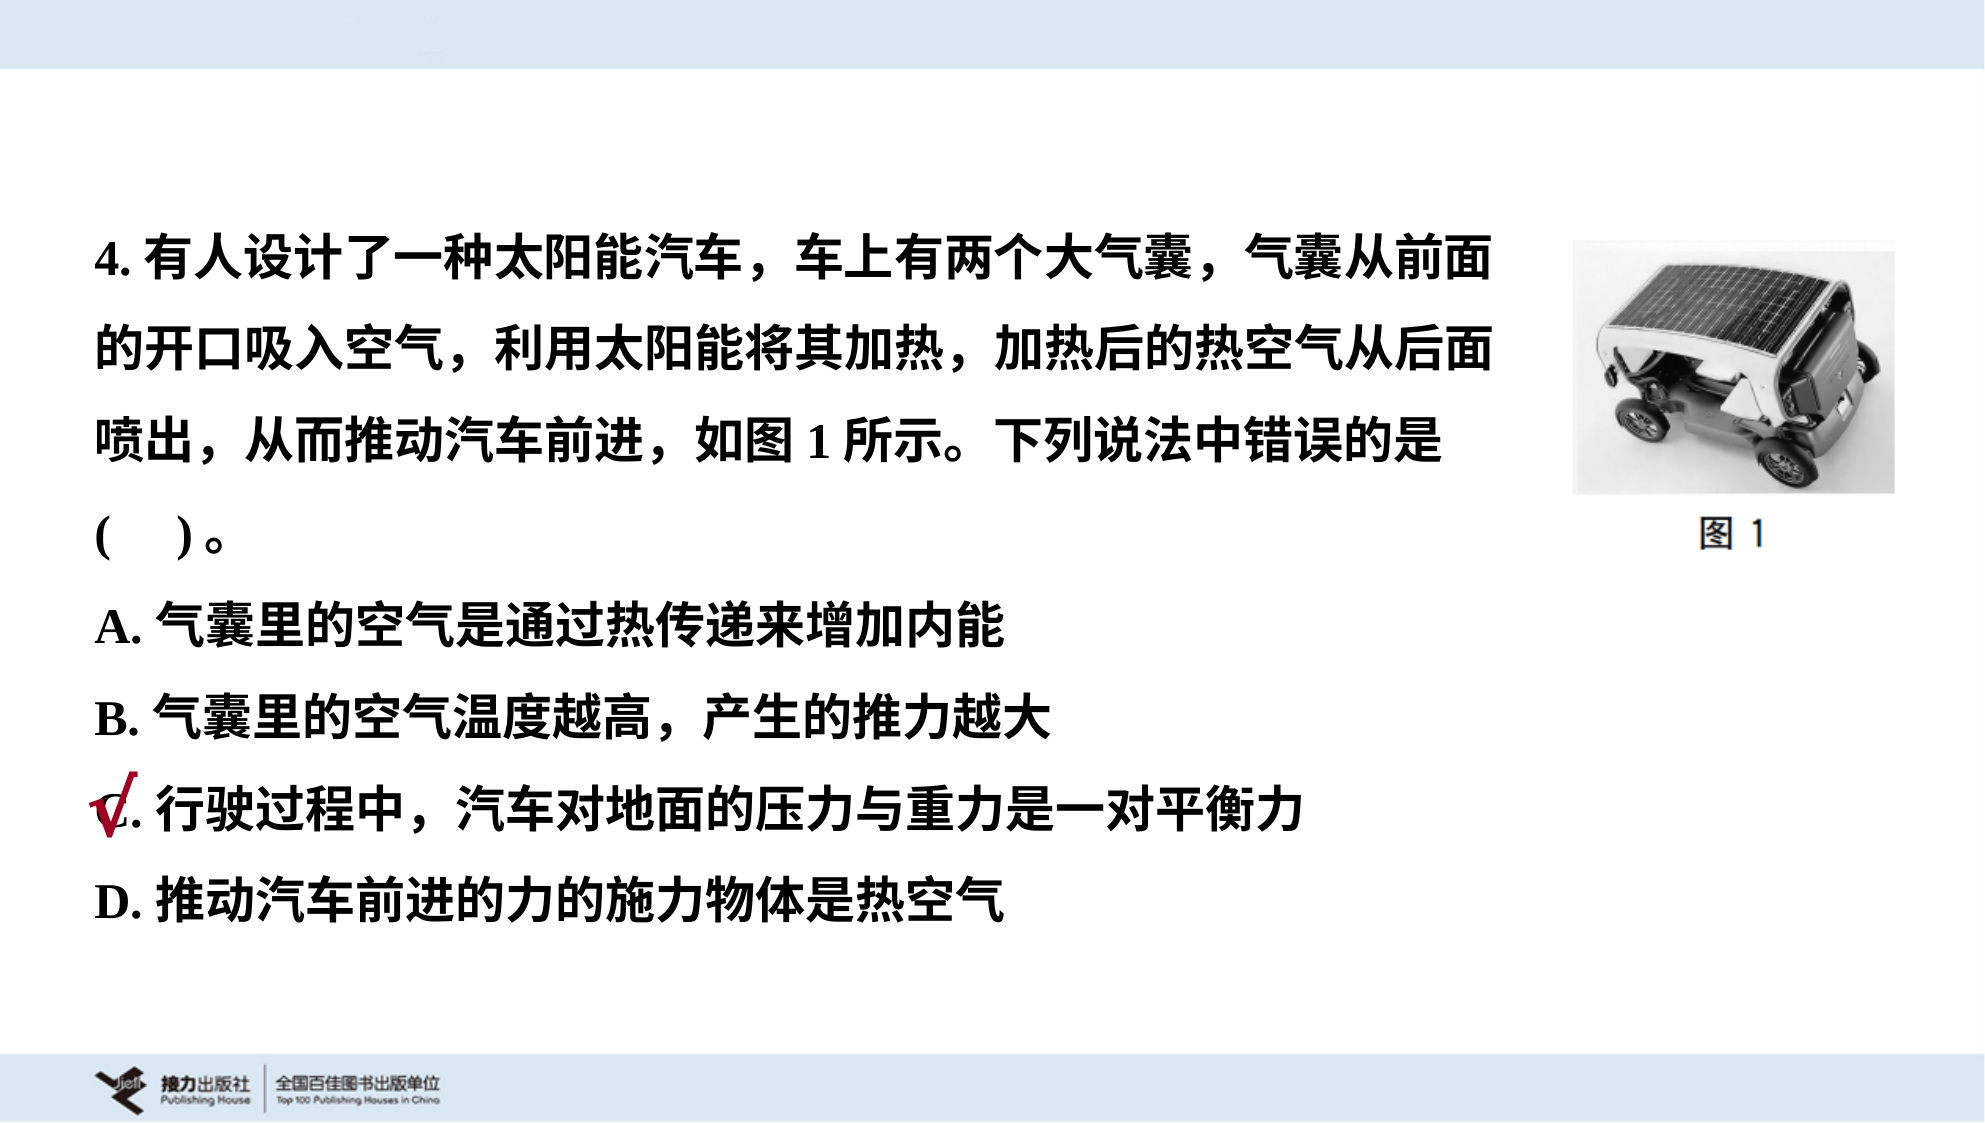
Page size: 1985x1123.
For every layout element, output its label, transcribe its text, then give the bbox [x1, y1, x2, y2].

text_box 4.有人设计了一种太阳能汽车，车上有两个大气囊，气囊从前面 的开口吸入空气，利用太阳能将其加热，加热后的热空气从后面 喷出，从而推动汽车前进，如图1所示。下列说法中错误的是 ( )。 [94, 193, 1514, 561]
text_box √ [86, 759, 139, 852]
picture [0, 0, 1985, 1122]
text_box A.气囊里的空气是通过热传递来增加内能 B.气囊里的空气温度越高，产生的推力越大 C.行驶过程中，汽车对地面的压力与重力是一对平衡力 D.推动汽车前进的力的施力物体是热空气 [94, 562, 1514, 929]
